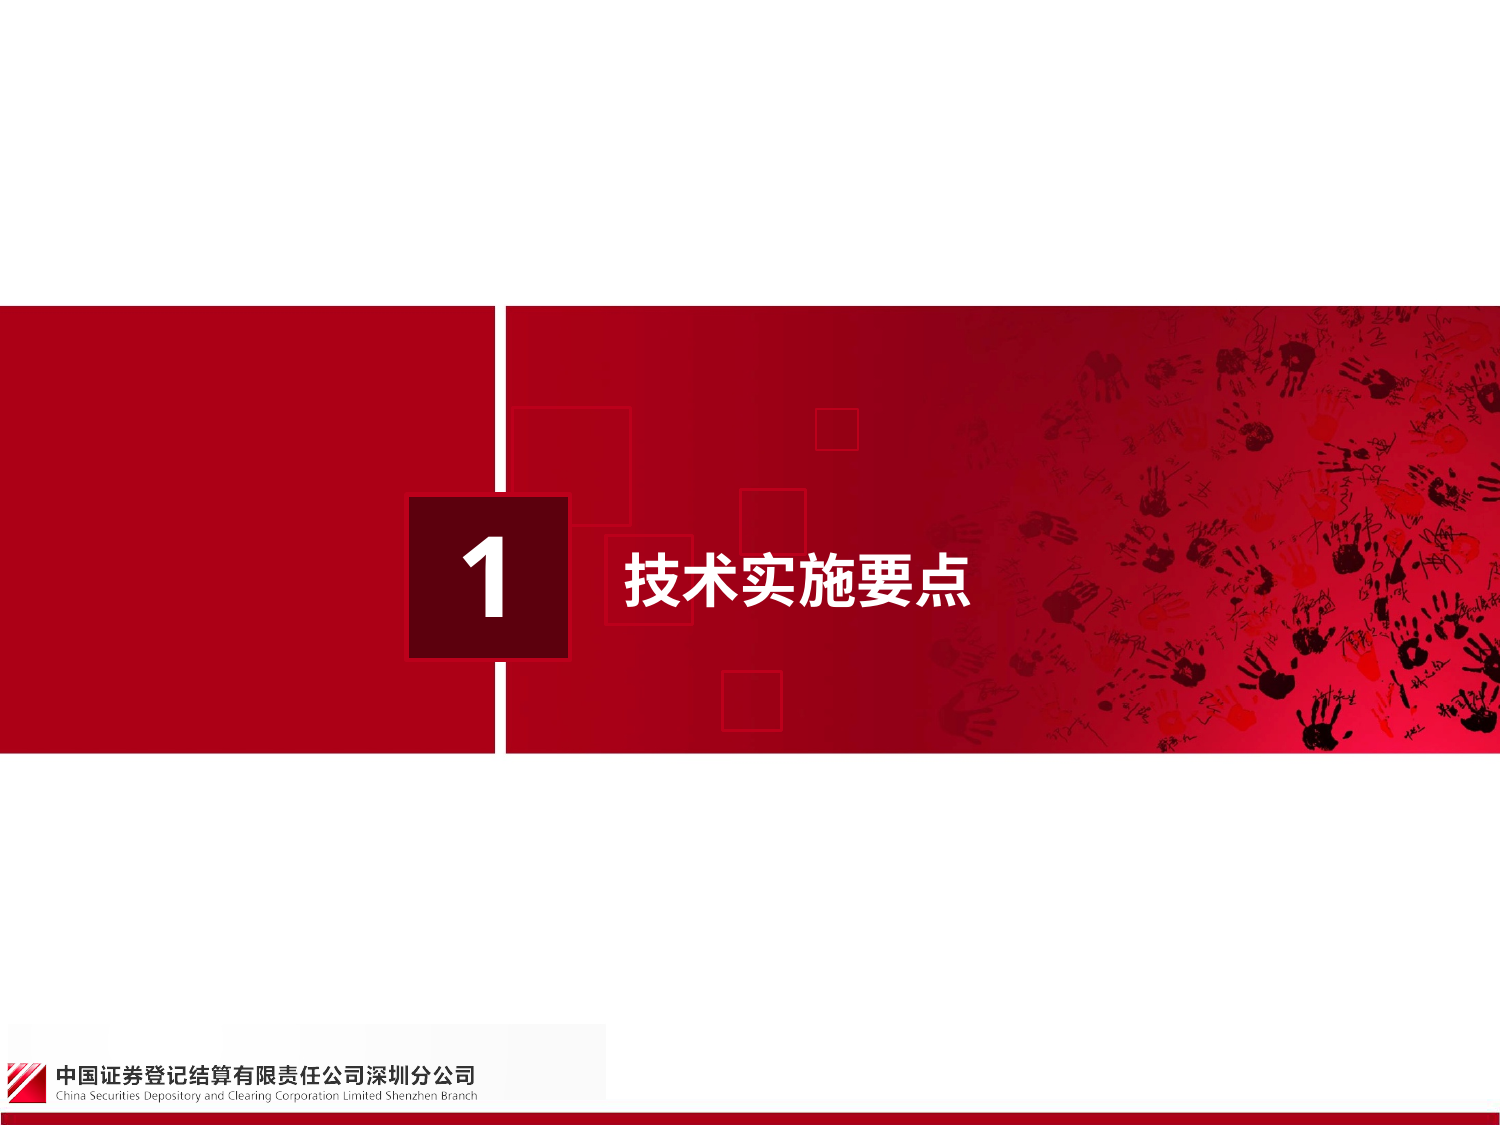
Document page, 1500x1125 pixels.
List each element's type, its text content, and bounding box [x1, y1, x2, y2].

list 1 [404, 492, 572, 662]
picture [0, 0, 1500, 1125]
title 技术实施要点 [608, 520, 1459, 639]
